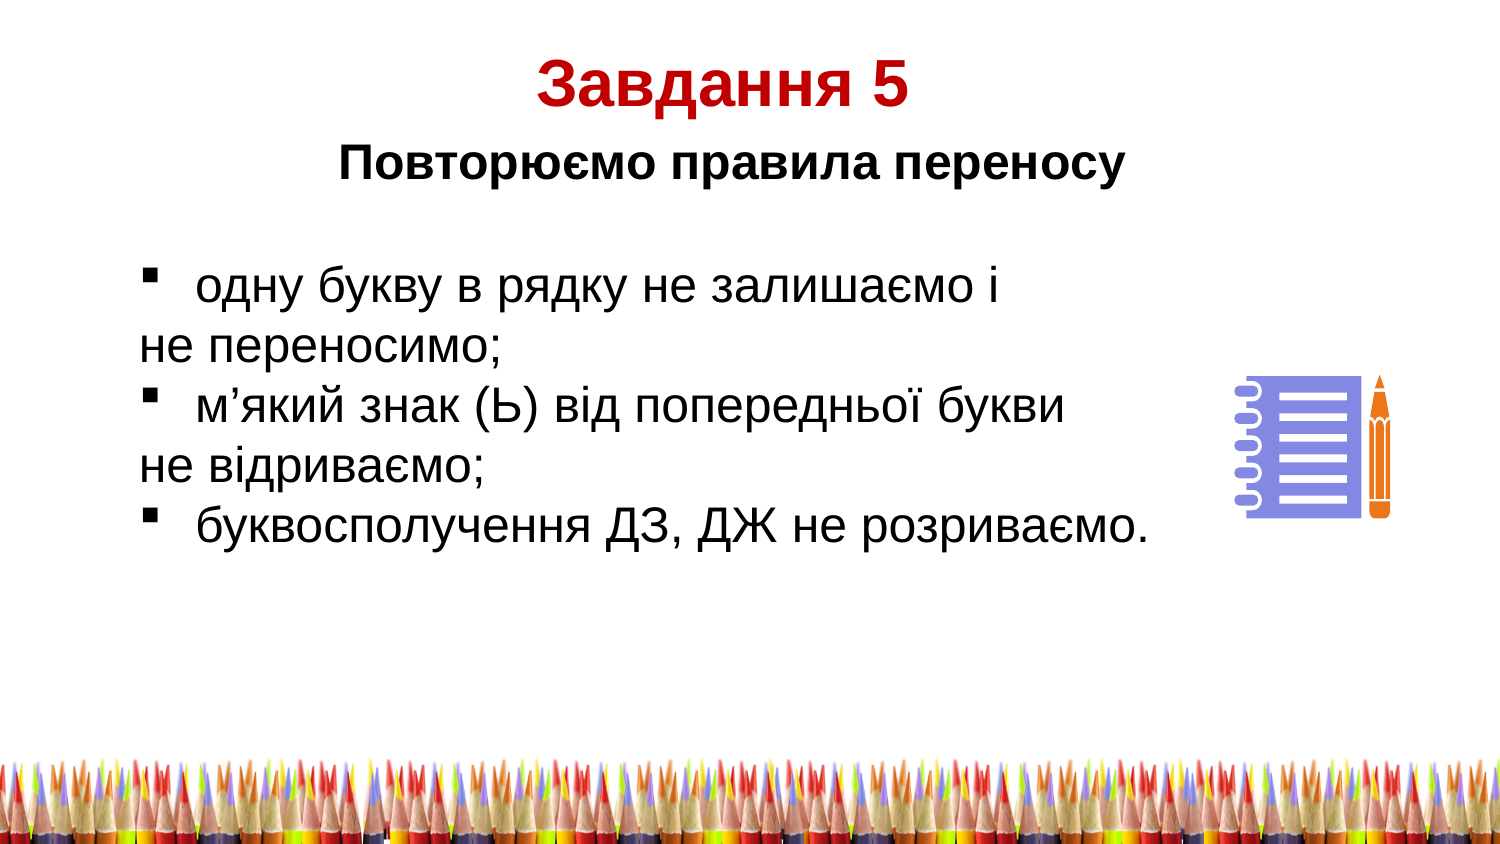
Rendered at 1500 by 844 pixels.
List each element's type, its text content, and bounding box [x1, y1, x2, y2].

text_box одну букву в рядку не залишаємо і не переносимо; м’який знак (Ь) від попередньої букви не відриваємо; буквосполучення ДЗ, ДЖ не розриваємо. [123, 244, 1211, 560]
picture [0, 756, 1500, 844]
list Завдання 5 Повторюємо правила переносу [0, 91, 1483, 139]
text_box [1233, 374, 1391, 519]
